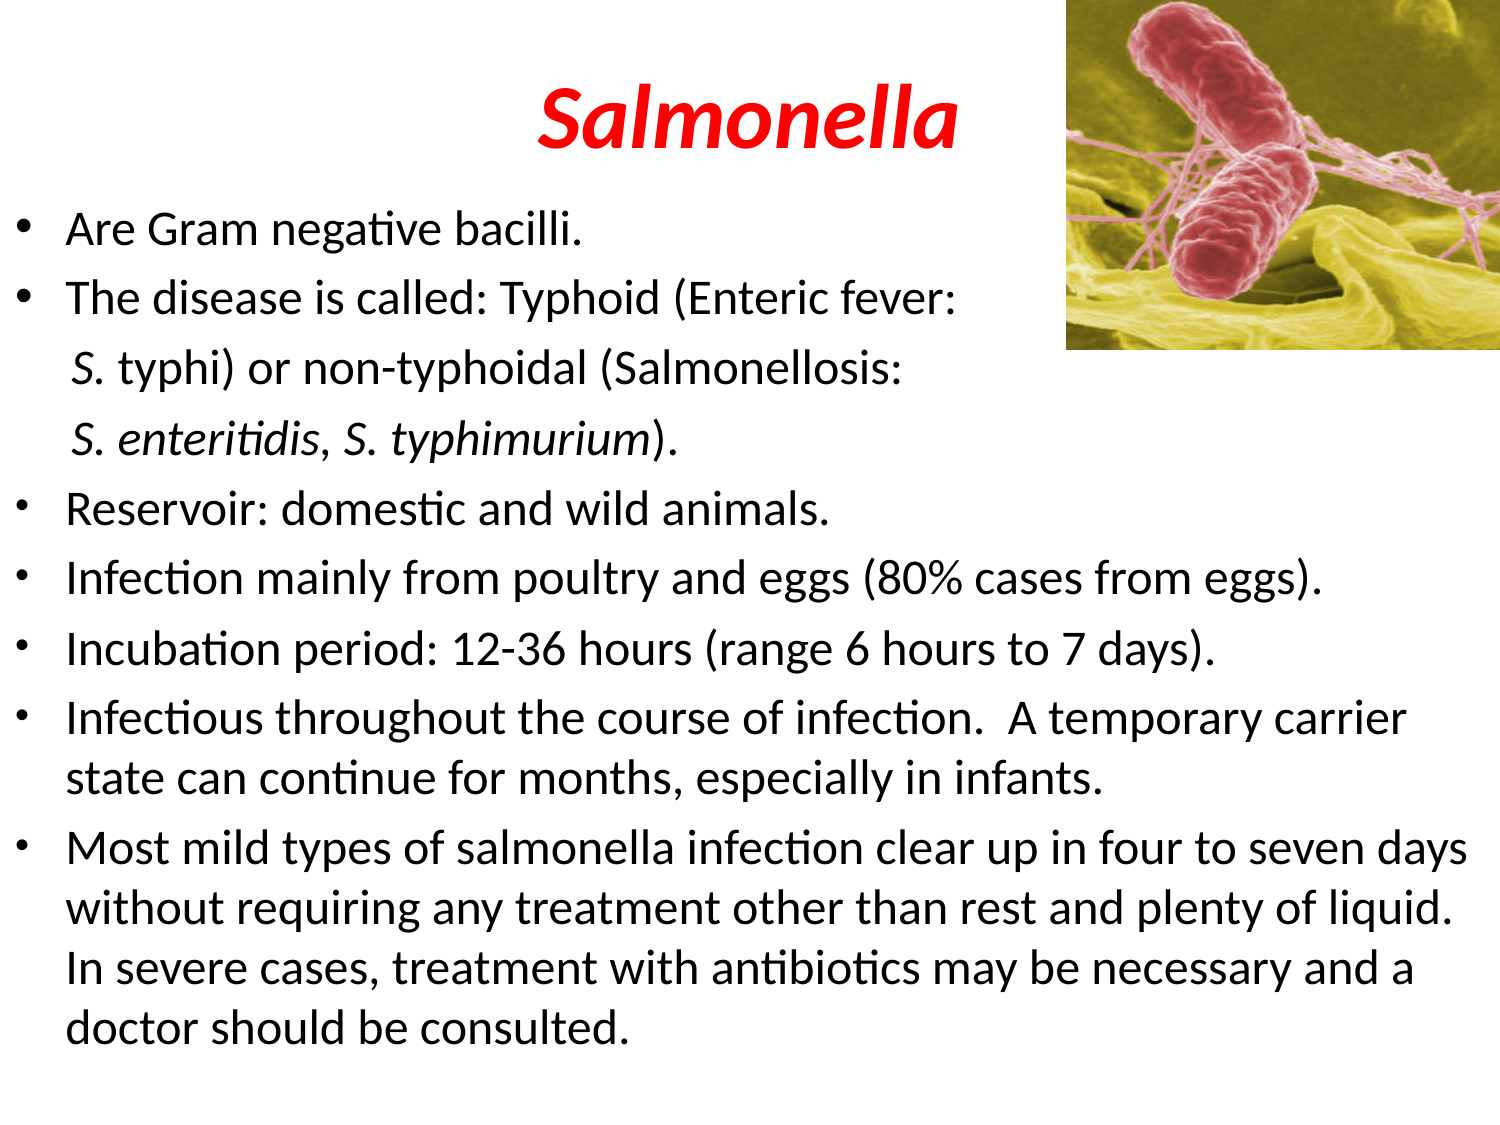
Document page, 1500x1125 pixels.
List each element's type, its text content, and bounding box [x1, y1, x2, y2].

title Salmonella [75, 35, 1061, 187]
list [1066, 0, 1500, 351]
list Are Gram negative bacilli. The disease is called: Typhoid (Enteric fever: S. typhi) or non-typhoidal (Salmonellosis: S. enteritidis, S. typhimurium). Reservoir: domestic and wild animals. Infection mainly from poultry and eggs (80% cases from eggs). Incubation period: 12-36 hours (range 6 hours to 7 days). Infectious throughout the course of infection. A temporary carrier state can continue for months, especially in infants. Most mild types of salmonella infection clear up in four to seven days without requiring any treatment other than rest and plenty of liquid. In severe cases, treatment with antibiotics may be necessary and a doctor should be consulted. [0, 187, 1500, 1125]
